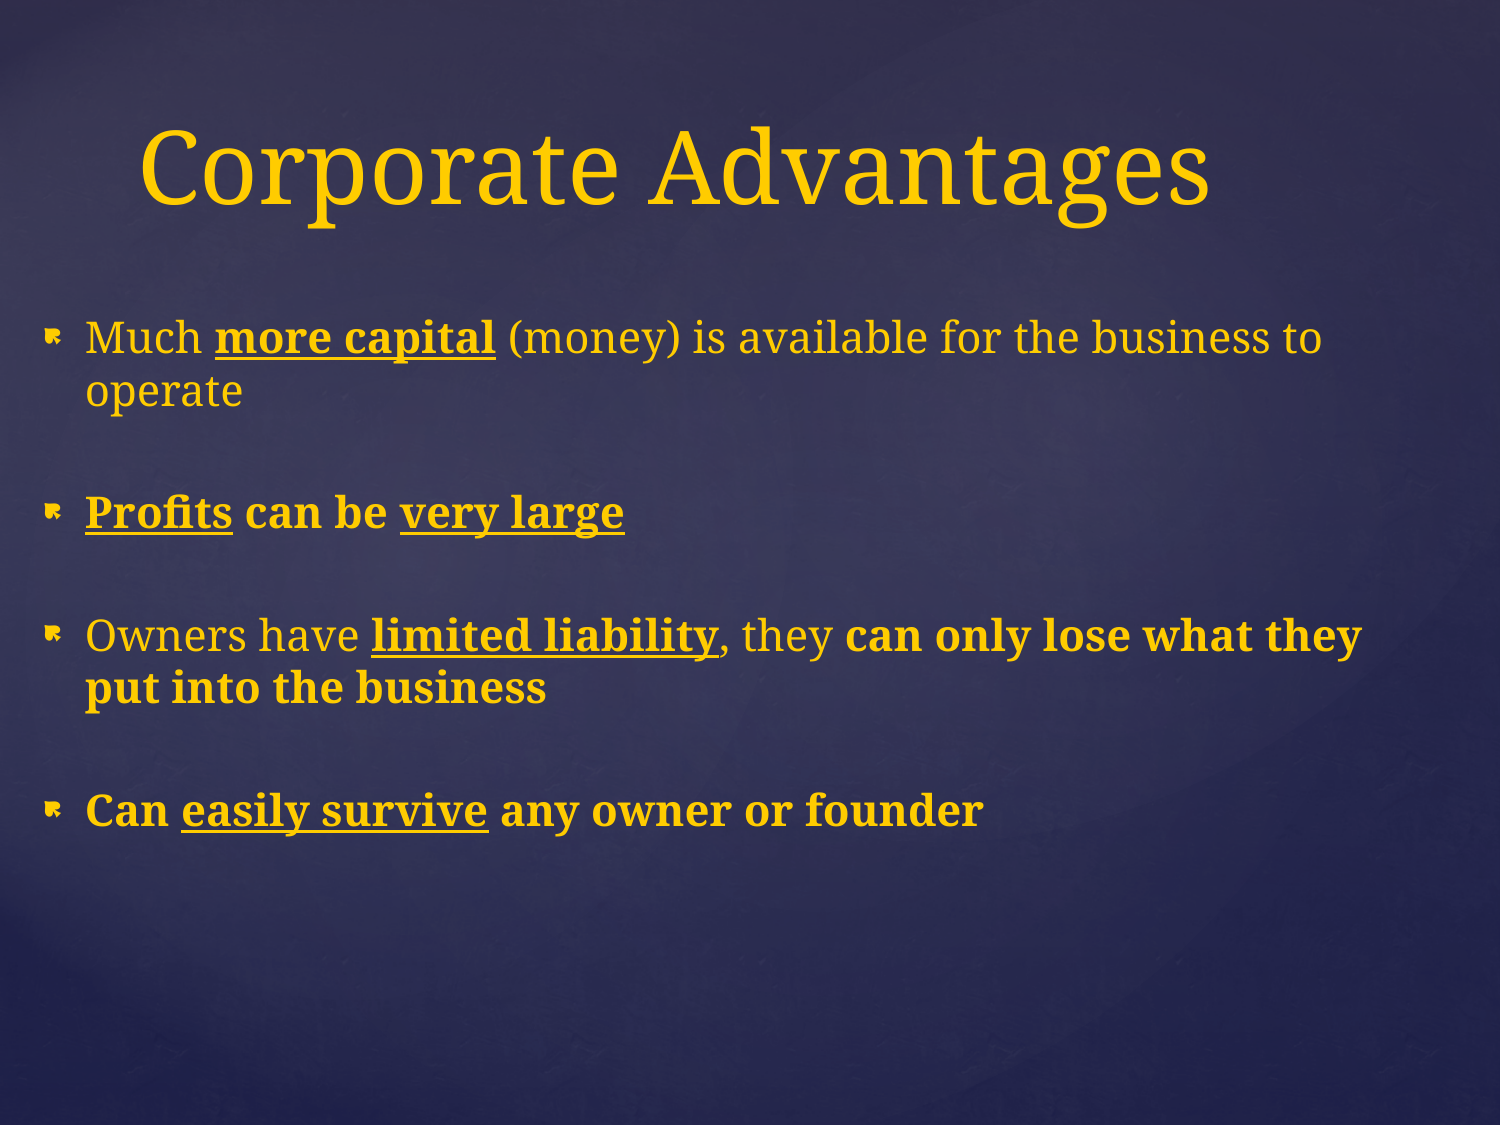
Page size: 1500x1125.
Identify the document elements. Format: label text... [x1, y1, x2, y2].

title Corporate Advantages [0, 45, 1350, 233]
list Much more capital (money) is available for the business to operate Profits can be very large Owners have limited liability, they can only lose what they put into the business Can easily survive any owner or founder [24, 262, 1463, 1005]
